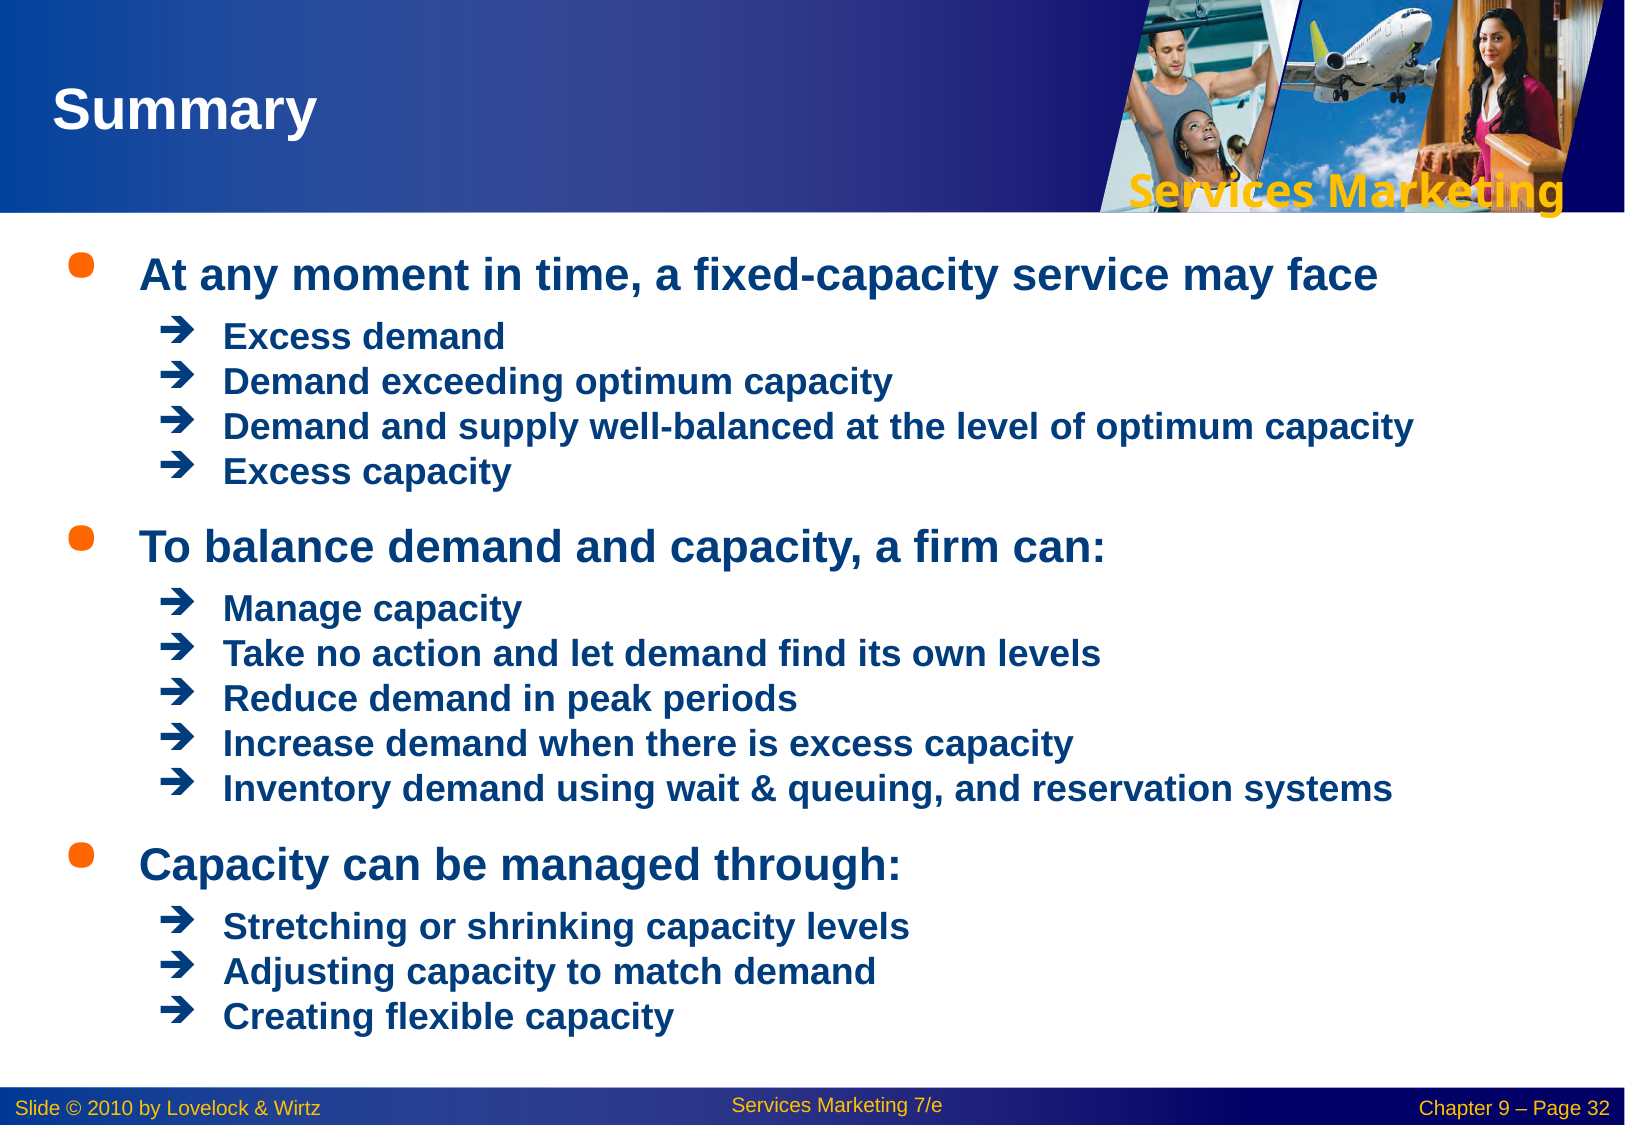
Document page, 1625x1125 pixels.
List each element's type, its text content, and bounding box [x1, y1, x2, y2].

list At any moment in time, a fixed-capacity service may face Excess demand Demand exceeding optimum capacity Demand and supply well-balanced at the level of optimum capacity Excess capacity To balance demand and capacity, a firm can: Manage capacity Take no action and let demand find its own levels Reduce demand in peak periods Increase demand when there is excess capacity Inventory demand using wait & queuing, and reservation systems Capacity can be managed through: Stretching or shrinking capacity levels Adjusting capacity to match demand Creating flexible capacity [49, 236, 1588, 1026]
title Summary [36, 37, 1088, 176]
picture [1546, 187, 1556, 202]
picture [1162, 186, 1172, 192]
picture [1100, 0, 1604, 213]
